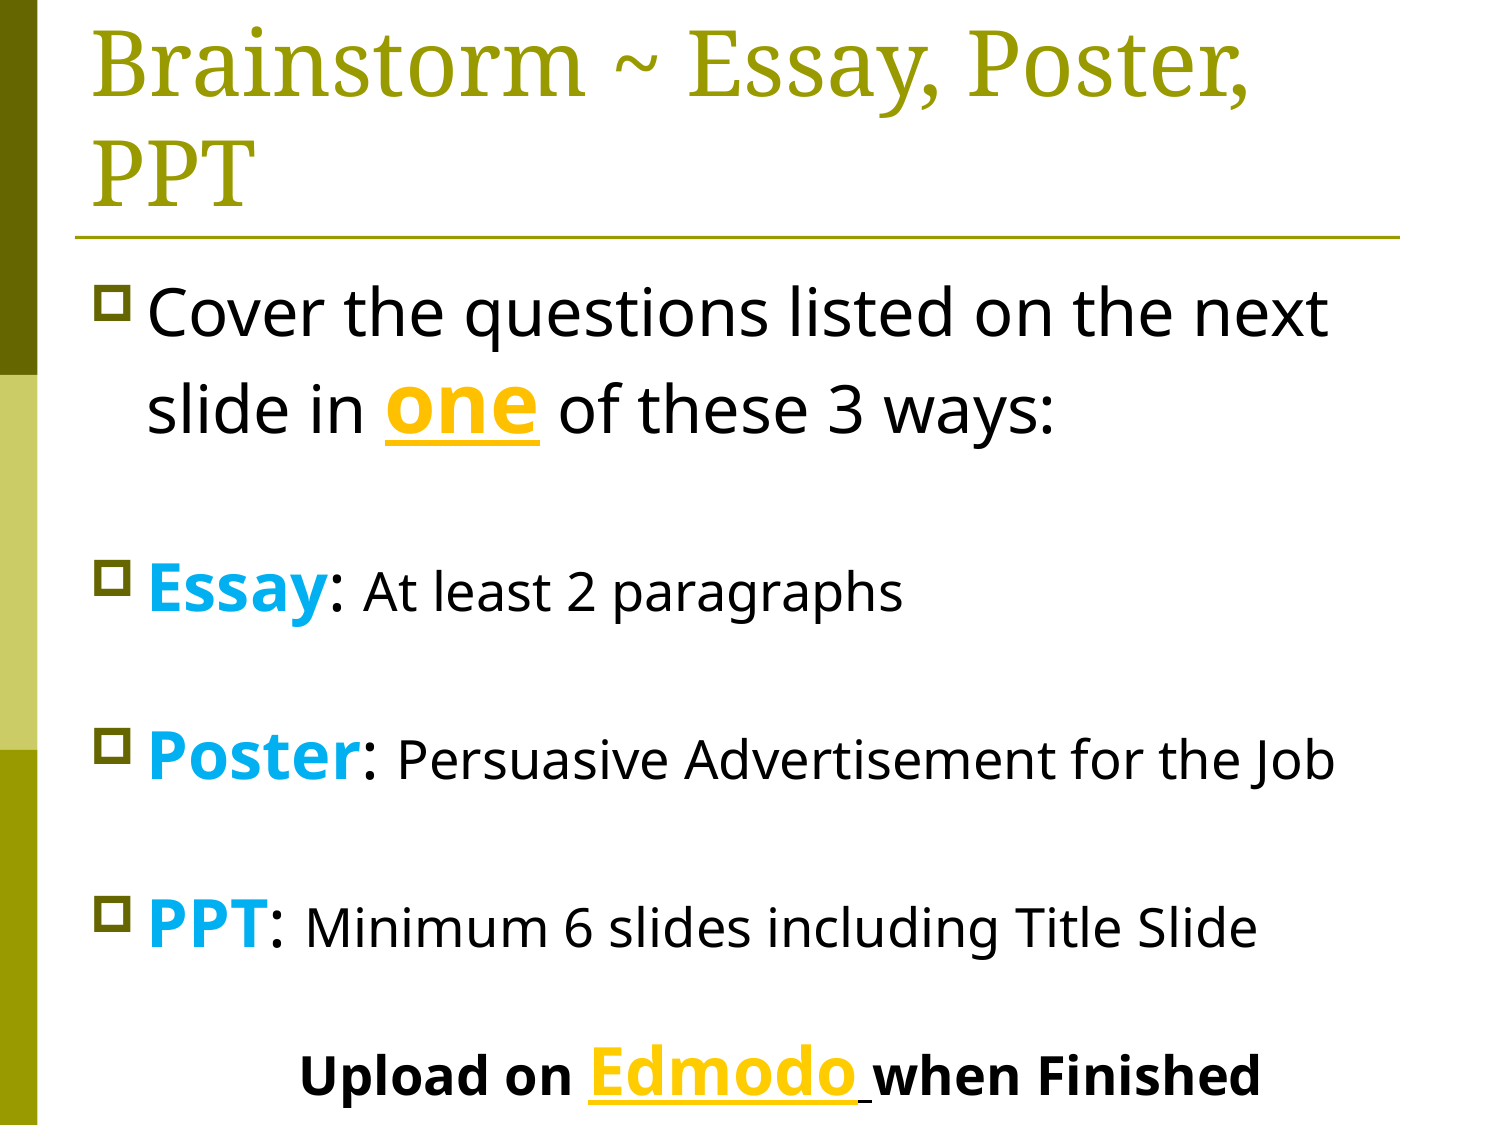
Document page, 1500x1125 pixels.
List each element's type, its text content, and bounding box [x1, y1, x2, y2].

list Cover the questions listed on the next slide in one of these 3 ways: Essay: At least 2 paragraphs Poster: Persuasive Advertisement for the Job PPT: Minimum 6 slides including Title Slide Upload on Edmodo when Finished [74, 262, 1488, 1113]
title Brainstorm ~ Essay, Poster, PPT [74, 45, 1426, 233]
